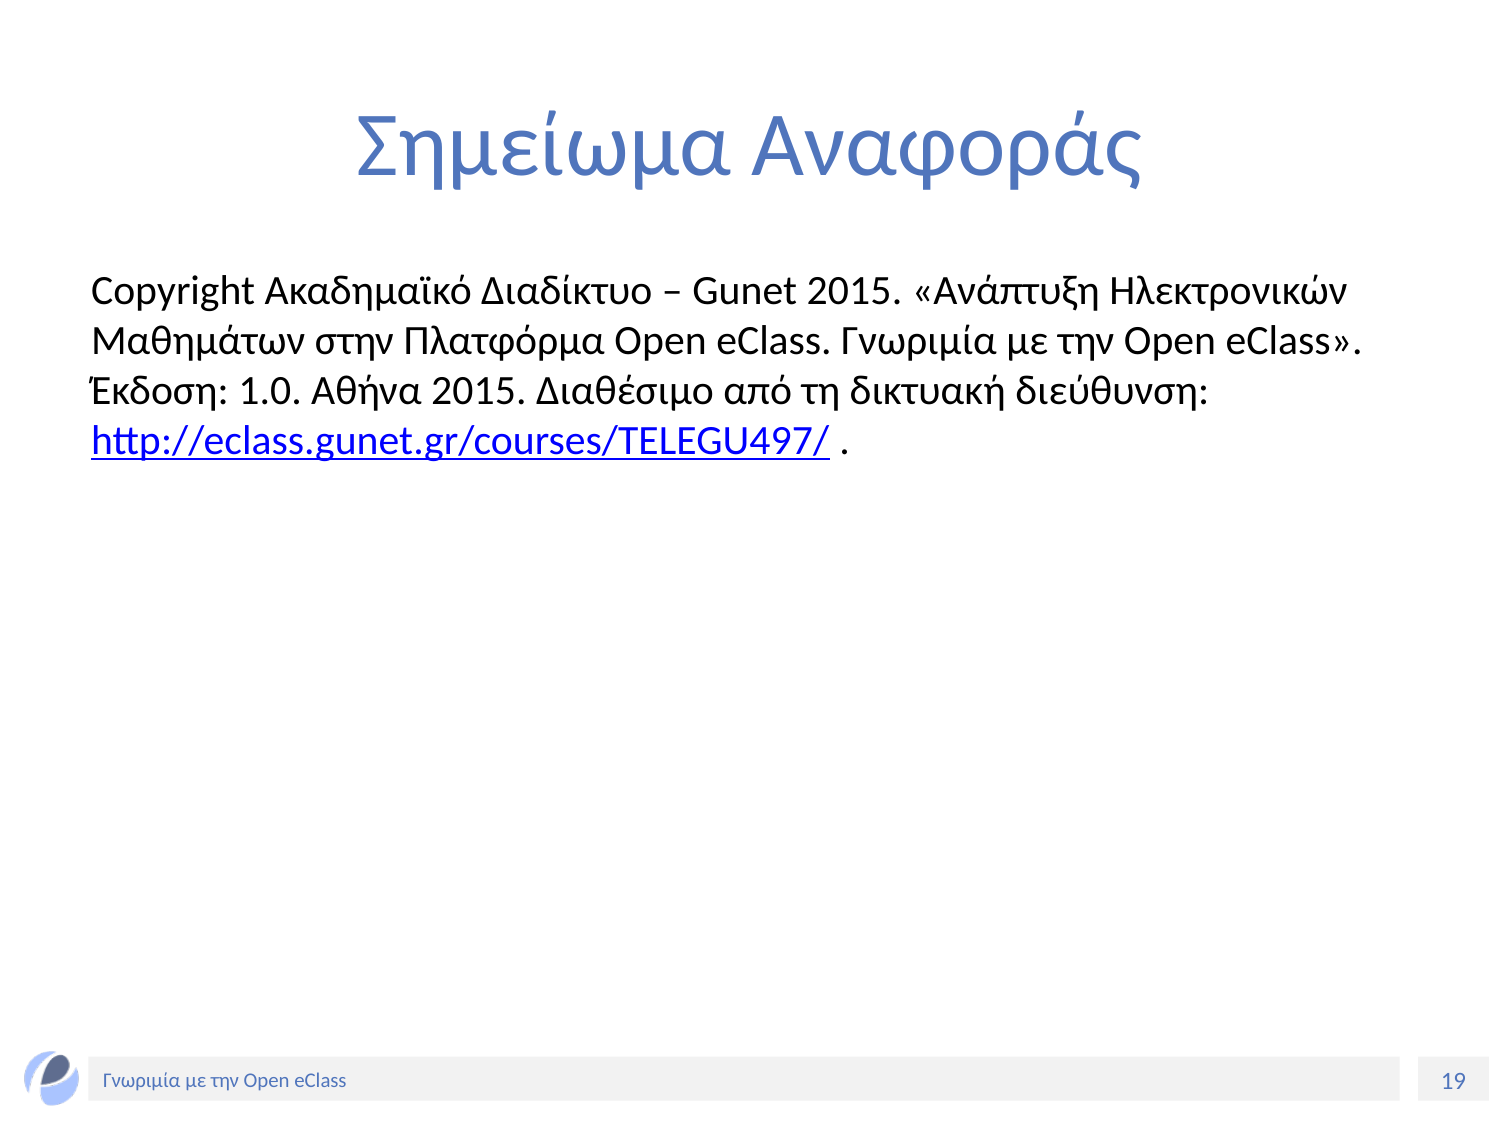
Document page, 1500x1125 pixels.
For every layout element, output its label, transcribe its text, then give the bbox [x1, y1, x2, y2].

title Σημείωμα Αναφοράς [75, 45, 1425, 233]
list Copyright Ακαδημαϊκό Διαδίκτυο – Gunet 2015. «Ανάπτυξη Ηλεκτρονικών Μαθημάτων στην Πλατφόρμα Open eClass. Γνωριμία με την Open eClass». Έκδοση: 1.0. Αθήνα 2015. Διαθέσιμο από τη δικτυακή διεύθυνση: http://eclass.gunet.gr/courses/TELEGU497/ . [76, 255, 1427, 998]
